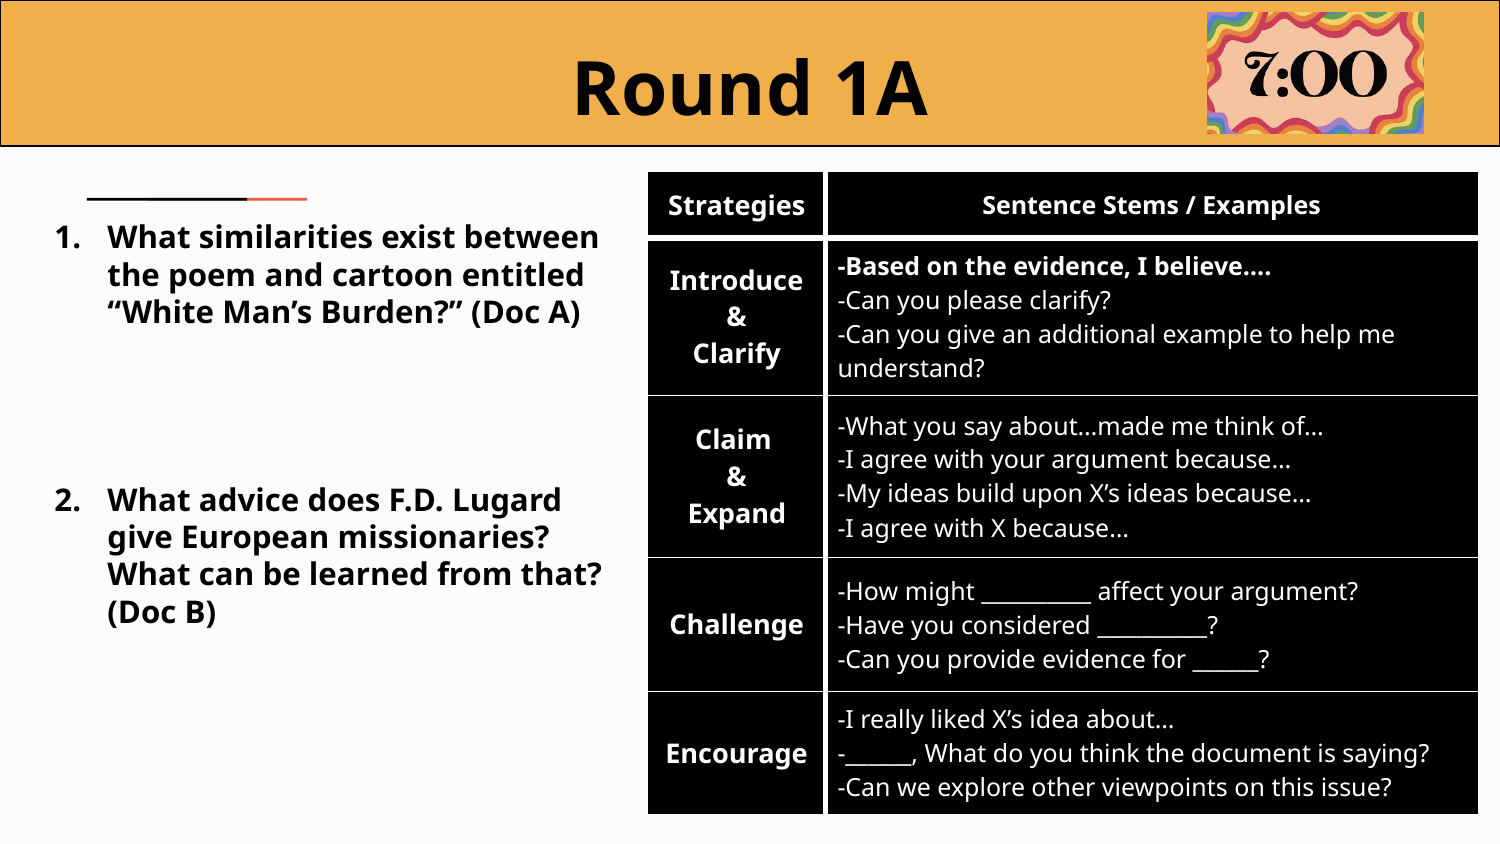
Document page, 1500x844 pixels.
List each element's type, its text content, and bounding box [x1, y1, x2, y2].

table_cell -Based on the evidence, I believe…. -Can you please clarify? -Can you give an additional example to help me understand? [828, 241, 1478, 395]
table_cell Challenge [648, 558, 823, 691]
table_cell Claim & Expand [648, 396, 823, 557]
table_header Strategies [648, 172, 823, 235]
text_box [0, 0, 1500, 146]
table_cell -What you say about…made me think of… -I agree with your argument because… -My ideas build upon X’s ideas because… -I agree with X because… [828, 396, 1478, 557]
table_cell -I really liked X’s idea about… -______, What do you think the document is saying? -Can we explore other viewpoints on this issue? [828, 692, 1478, 814]
table_cell -How might __________ affect your argument? -Have you considered __________? -Can you provide evidence for ______? [828, 558, 1478, 691]
picture [1206, 11, 1424, 135]
text_box Round 1A [45, 24, 1455, 147]
table_cell Encourage [648, 692, 823, 814]
slide_number ‹#› [1371, 815, 1462, 825]
table_cell Introduce & Clarify [648, 241, 823, 395]
text_box What similarities exist between the poem and cartoon entitled “White Man’s Burden?” (Doc A) What advice does F.D. Lugard give European missionaries? What can be learned from that? (Doc B) [17, 202, 638, 753]
table_header Sentence Stems / Examples [828, 172, 1478, 235]
